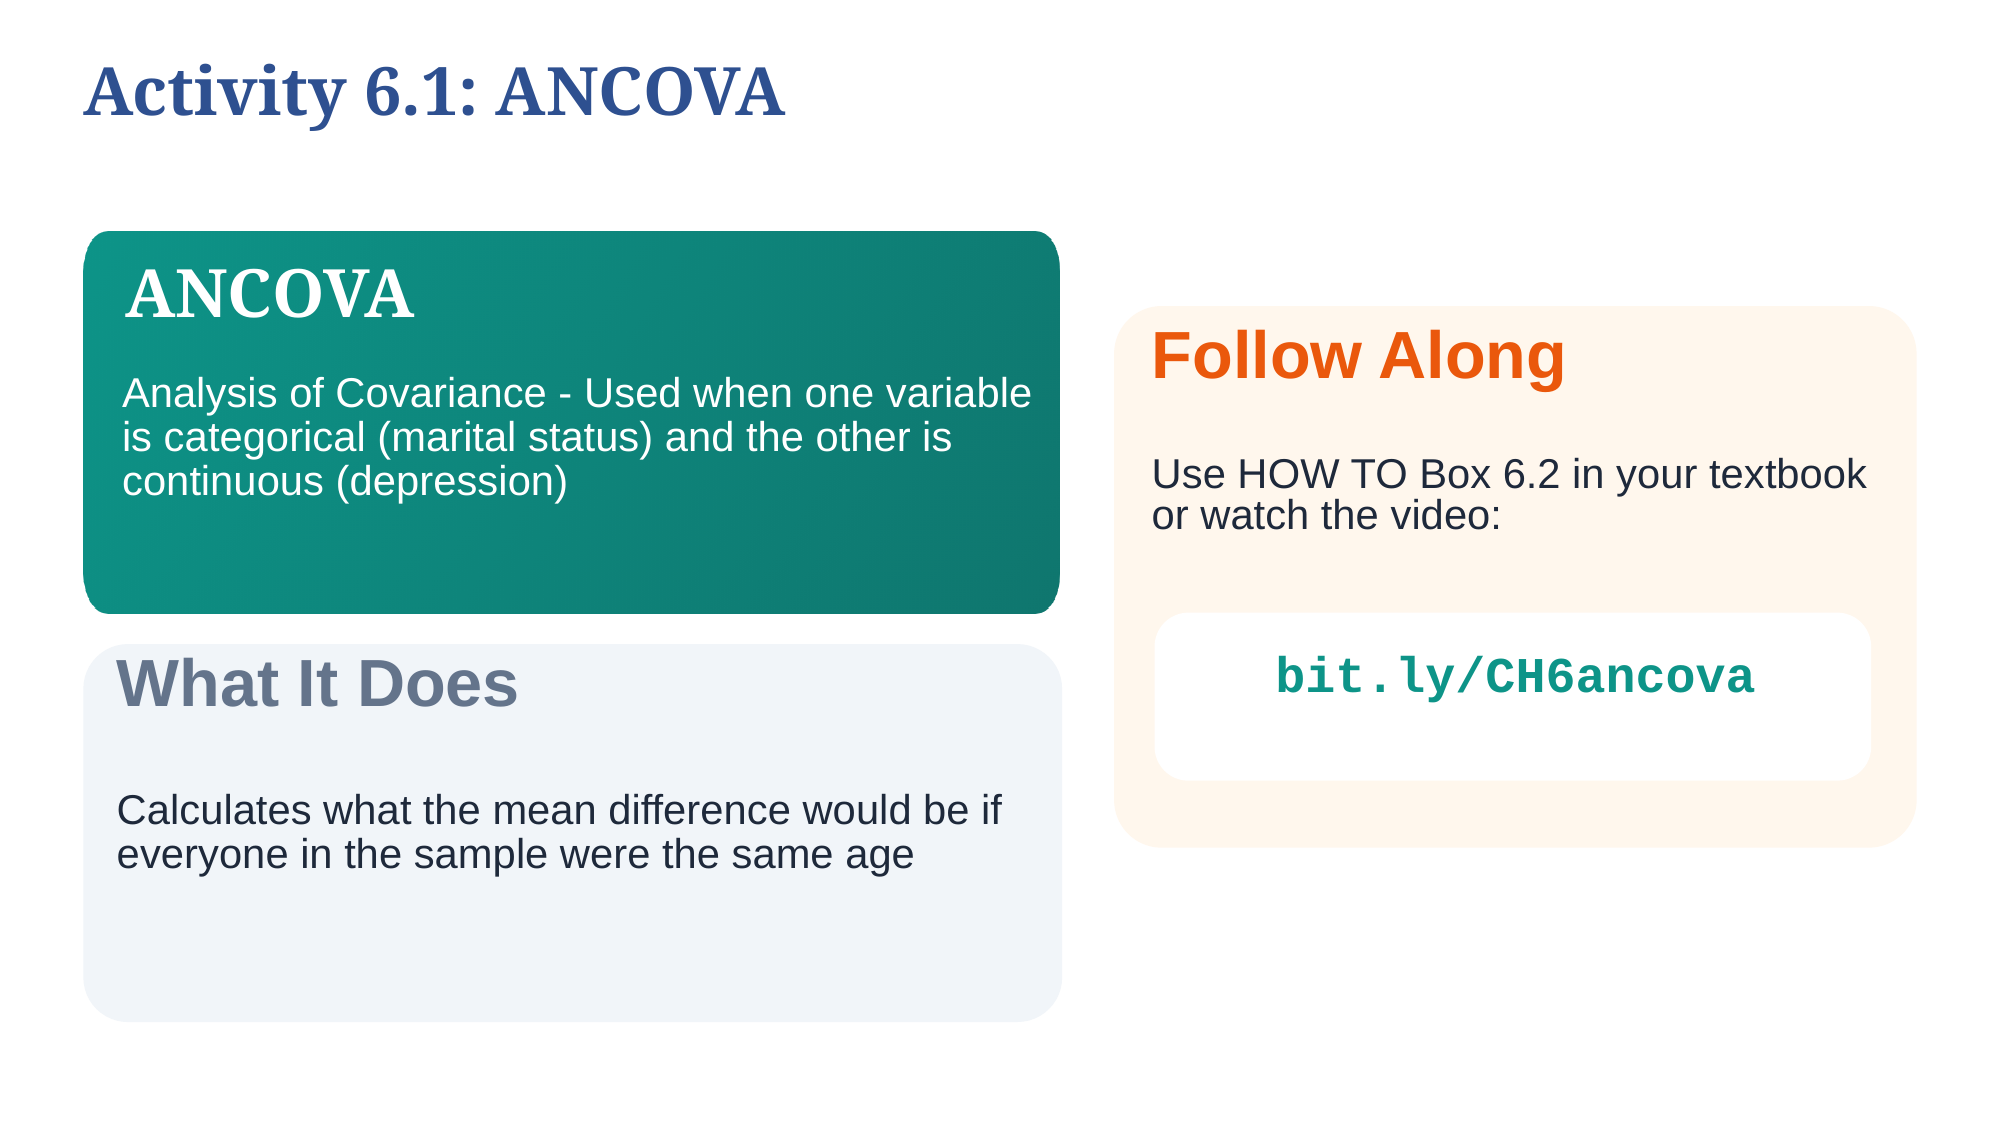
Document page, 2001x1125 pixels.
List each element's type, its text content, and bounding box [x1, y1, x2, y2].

text_box bit.ly/CH6ancova [1165, 662, 1866, 703]
text_box [83, 644, 1063, 1023]
text_box Calculates what the mean difference would be if everyone in the sample were the same age [116, 788, 1050, 877]
text_box Activity 6.1: ANCOVA [83, 62, 1021, 130]
picture [82, 230, 1060, 619]
text_box [1114, 306, 1917, 848]
text_box Use HOW TO Box 6.2 in your textbook or watch the video: [1151, 456, 1894, 498]
text_box [1154, 612, 1872, 781]
text_box What It Does [116, 679, 1050, 721]
text_box Follow Along [1151, 351, 1894, 393]
